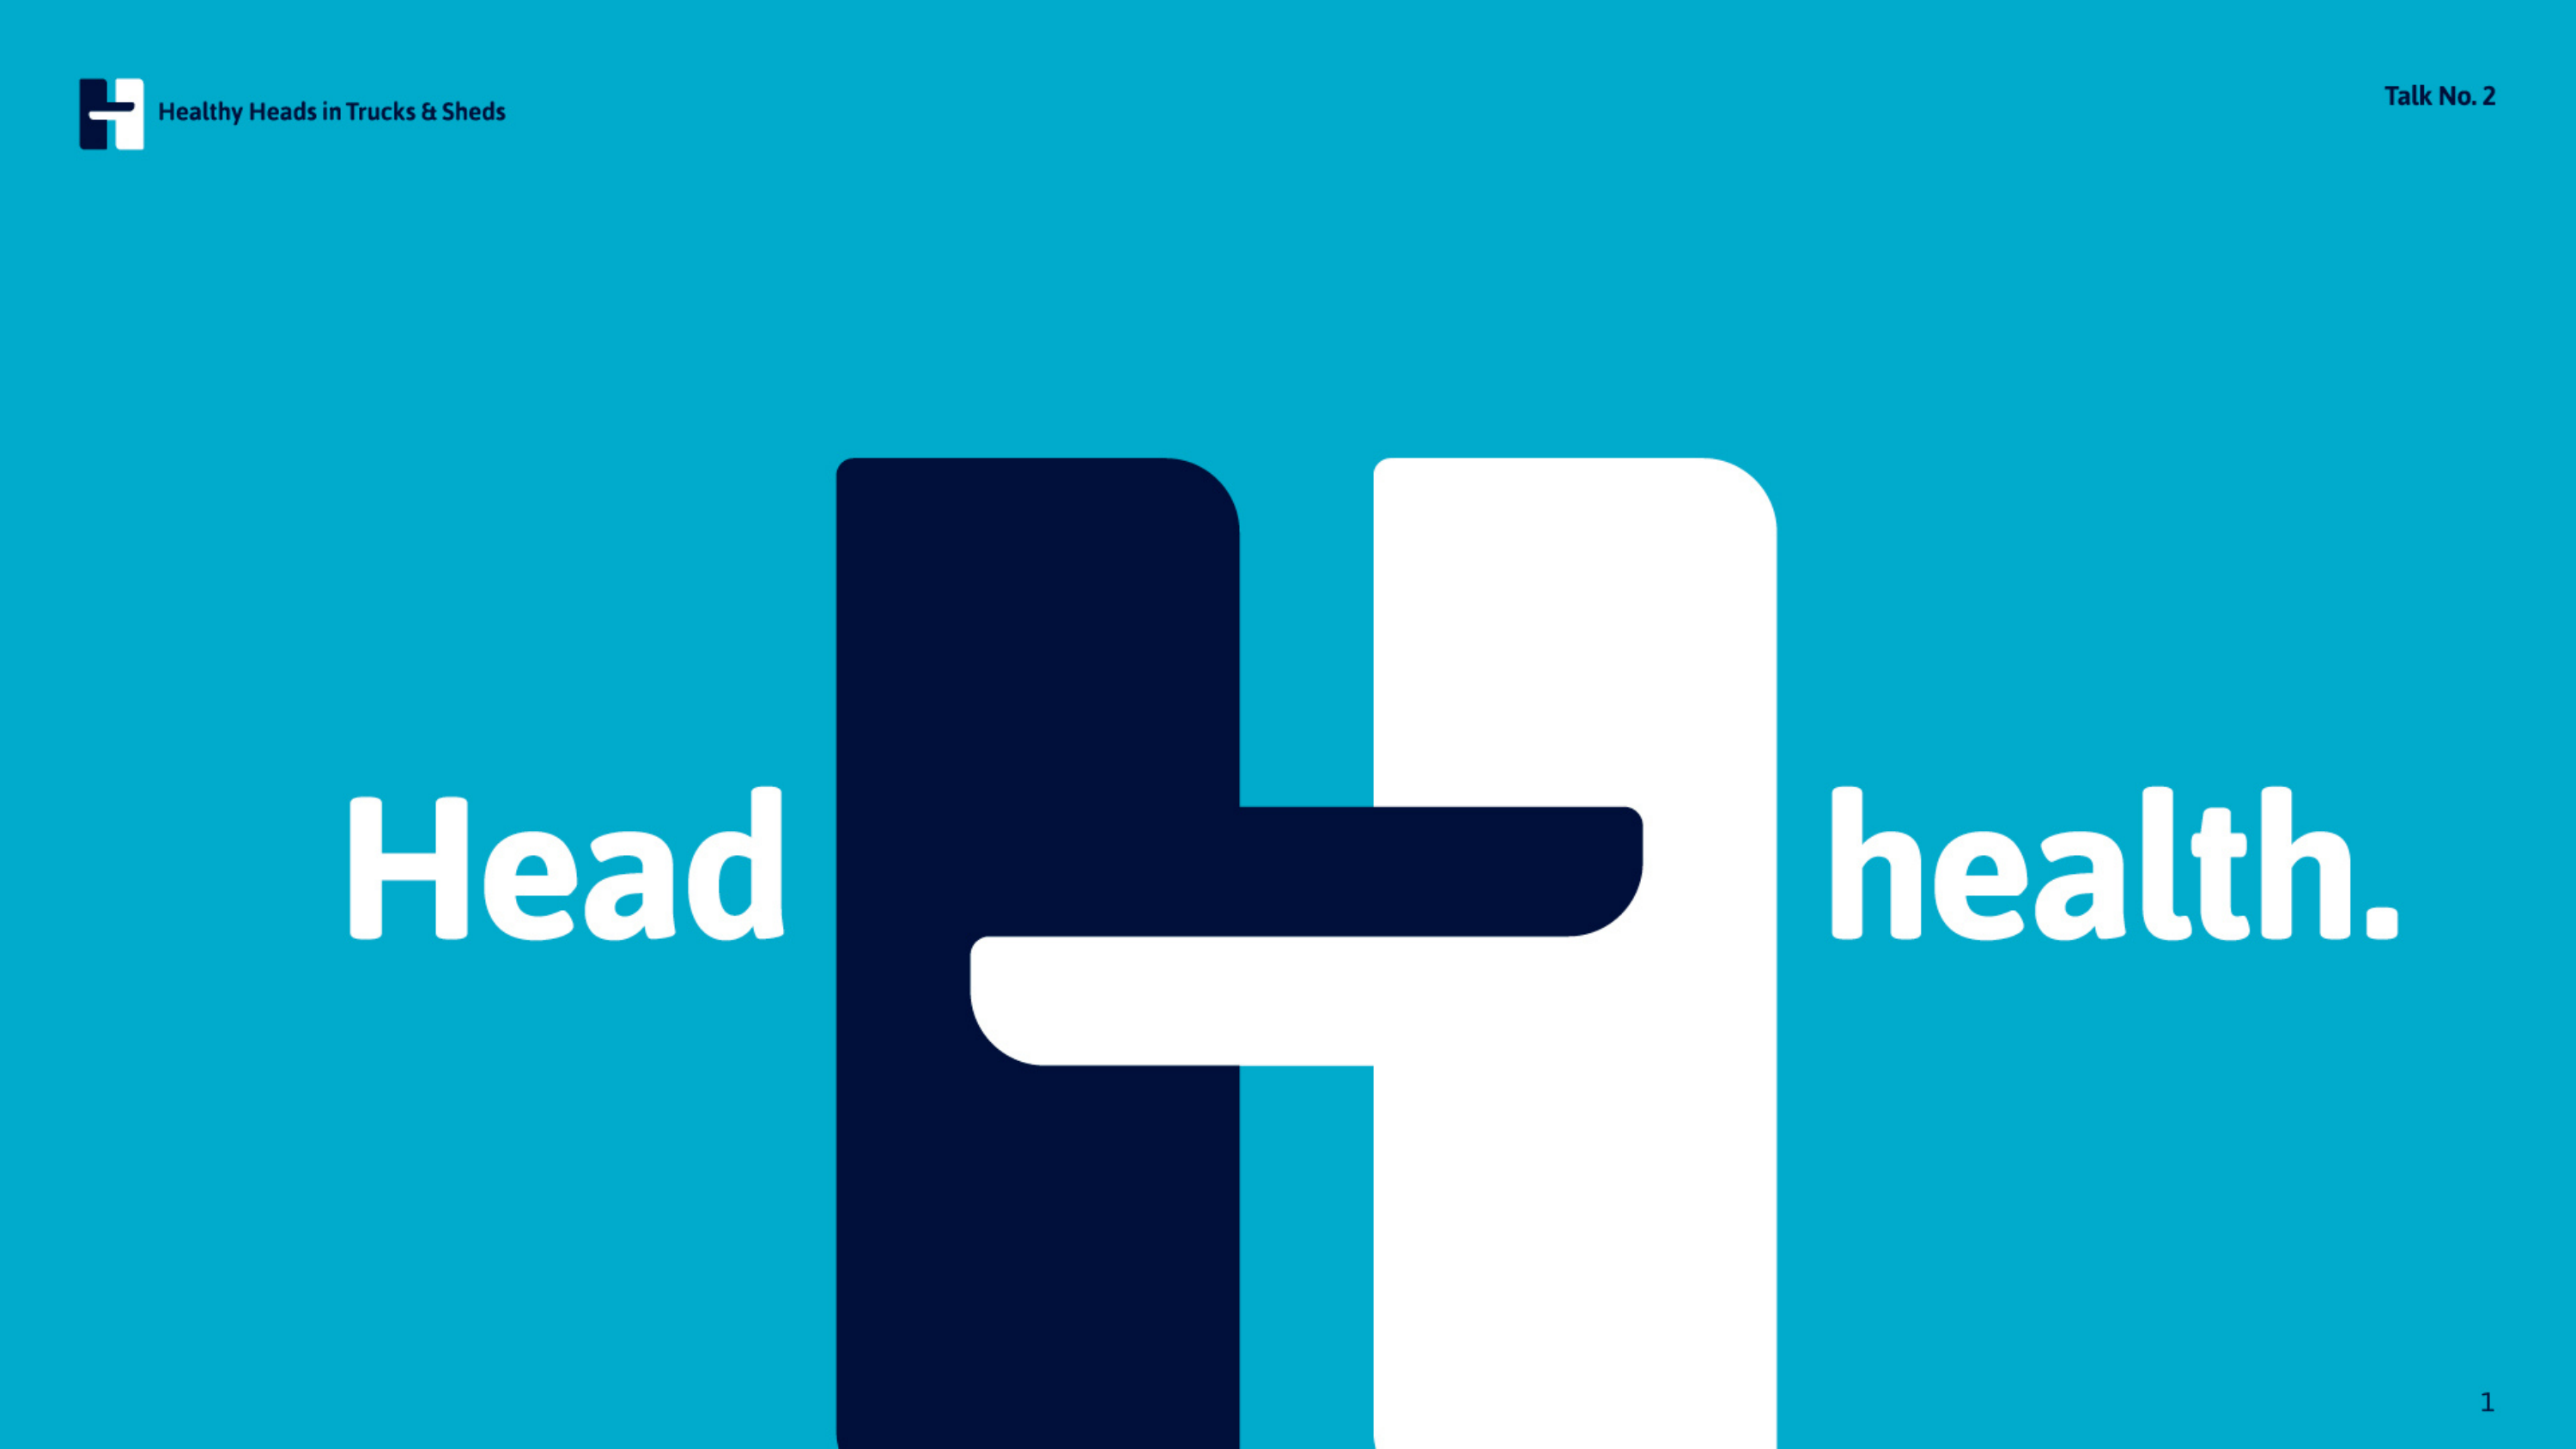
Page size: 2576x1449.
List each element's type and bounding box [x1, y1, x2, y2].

text_box [0, 0, 2576, 1449]
